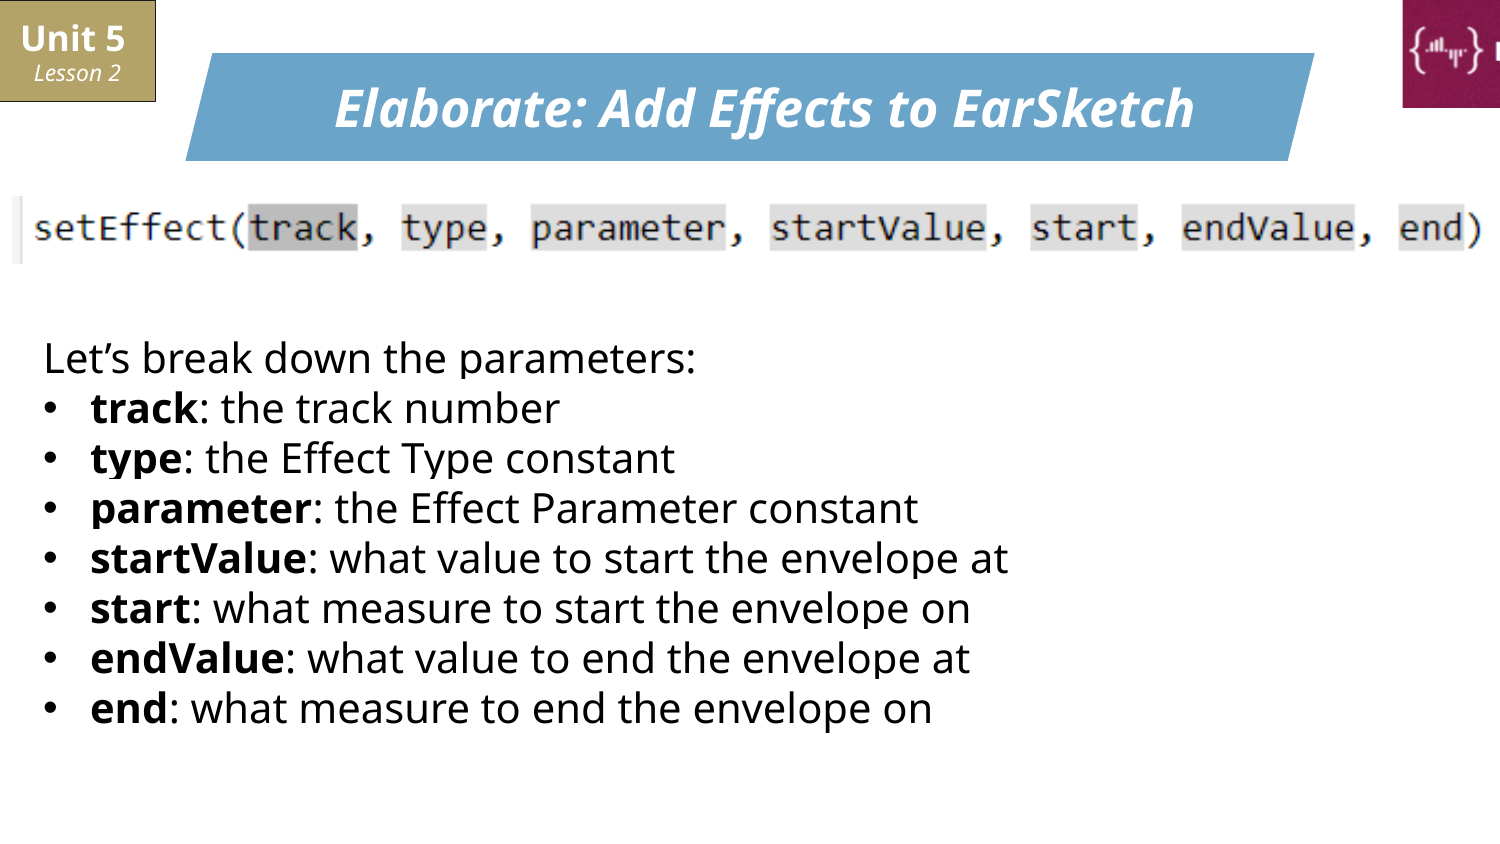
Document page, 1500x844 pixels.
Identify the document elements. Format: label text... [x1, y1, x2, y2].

text_box Let’s break down the parameters: track: the track number type: the Effect Type constant parameter: the Effect Parameter constant startValue: what value to start the envelope at start: what measure to start the envelope on endValue: what value to end the envelope at end: what measure to end the envelope on [28, 317, 1235, 805]
text_box [185, 53, 1315, 161]
picture [12, 196, 1500, 265]
title Elaborate: Add Effects to EarSketch [236, 60, 1295, 155]
picture [1402, 0, 1500, 108]
text_box Unit 5 Lesson 2 [0, 0, 156, 102]
